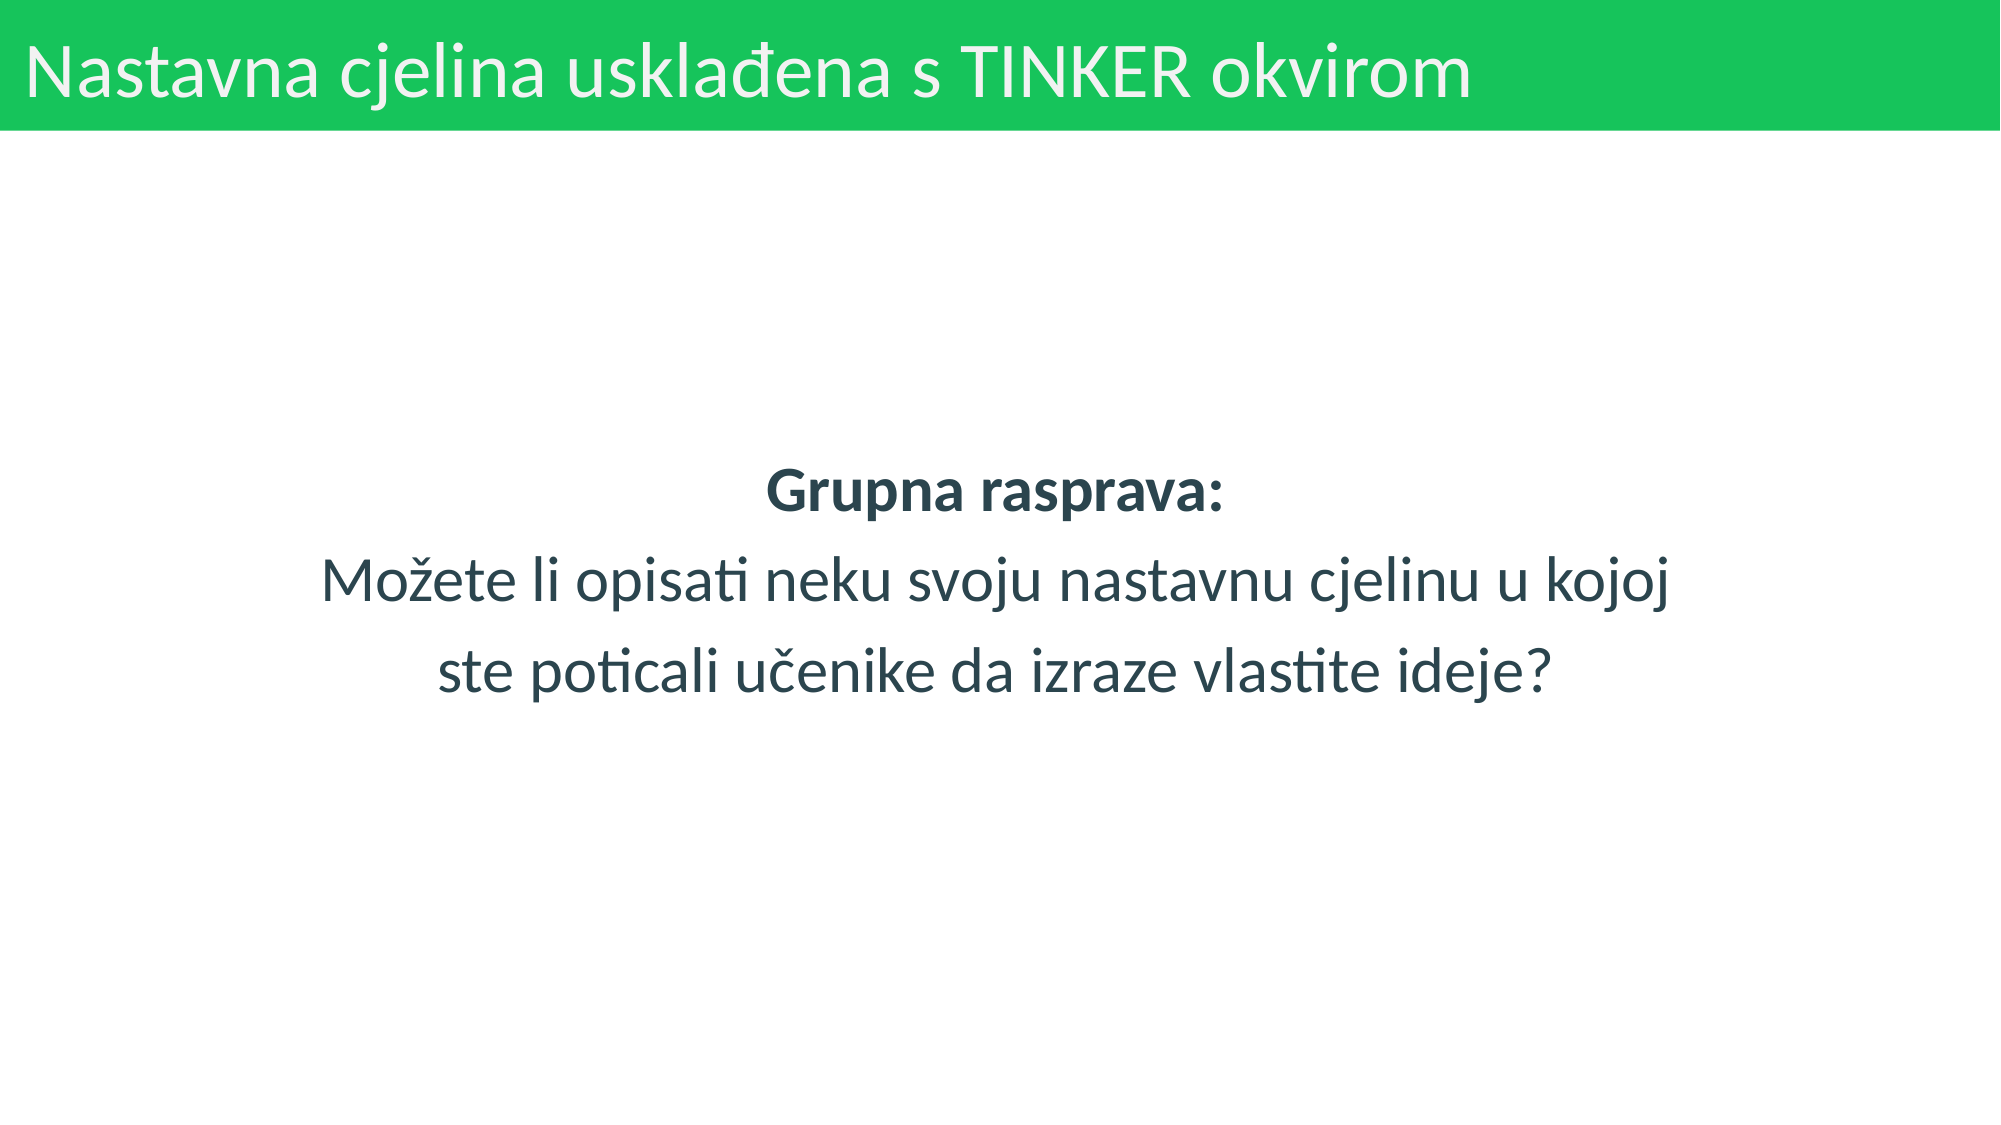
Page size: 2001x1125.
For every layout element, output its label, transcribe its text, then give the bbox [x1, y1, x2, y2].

list Grupna rasprava: Možete li opisati neku svoju nastavnu cjelinu u kojoj ste poticali učenike da izraze vlastite ideje? [16, 144, 1976, 1108]
title Nastavna cjelina usklađena s TINKER okvirom [16, 13, 1976, 131]
